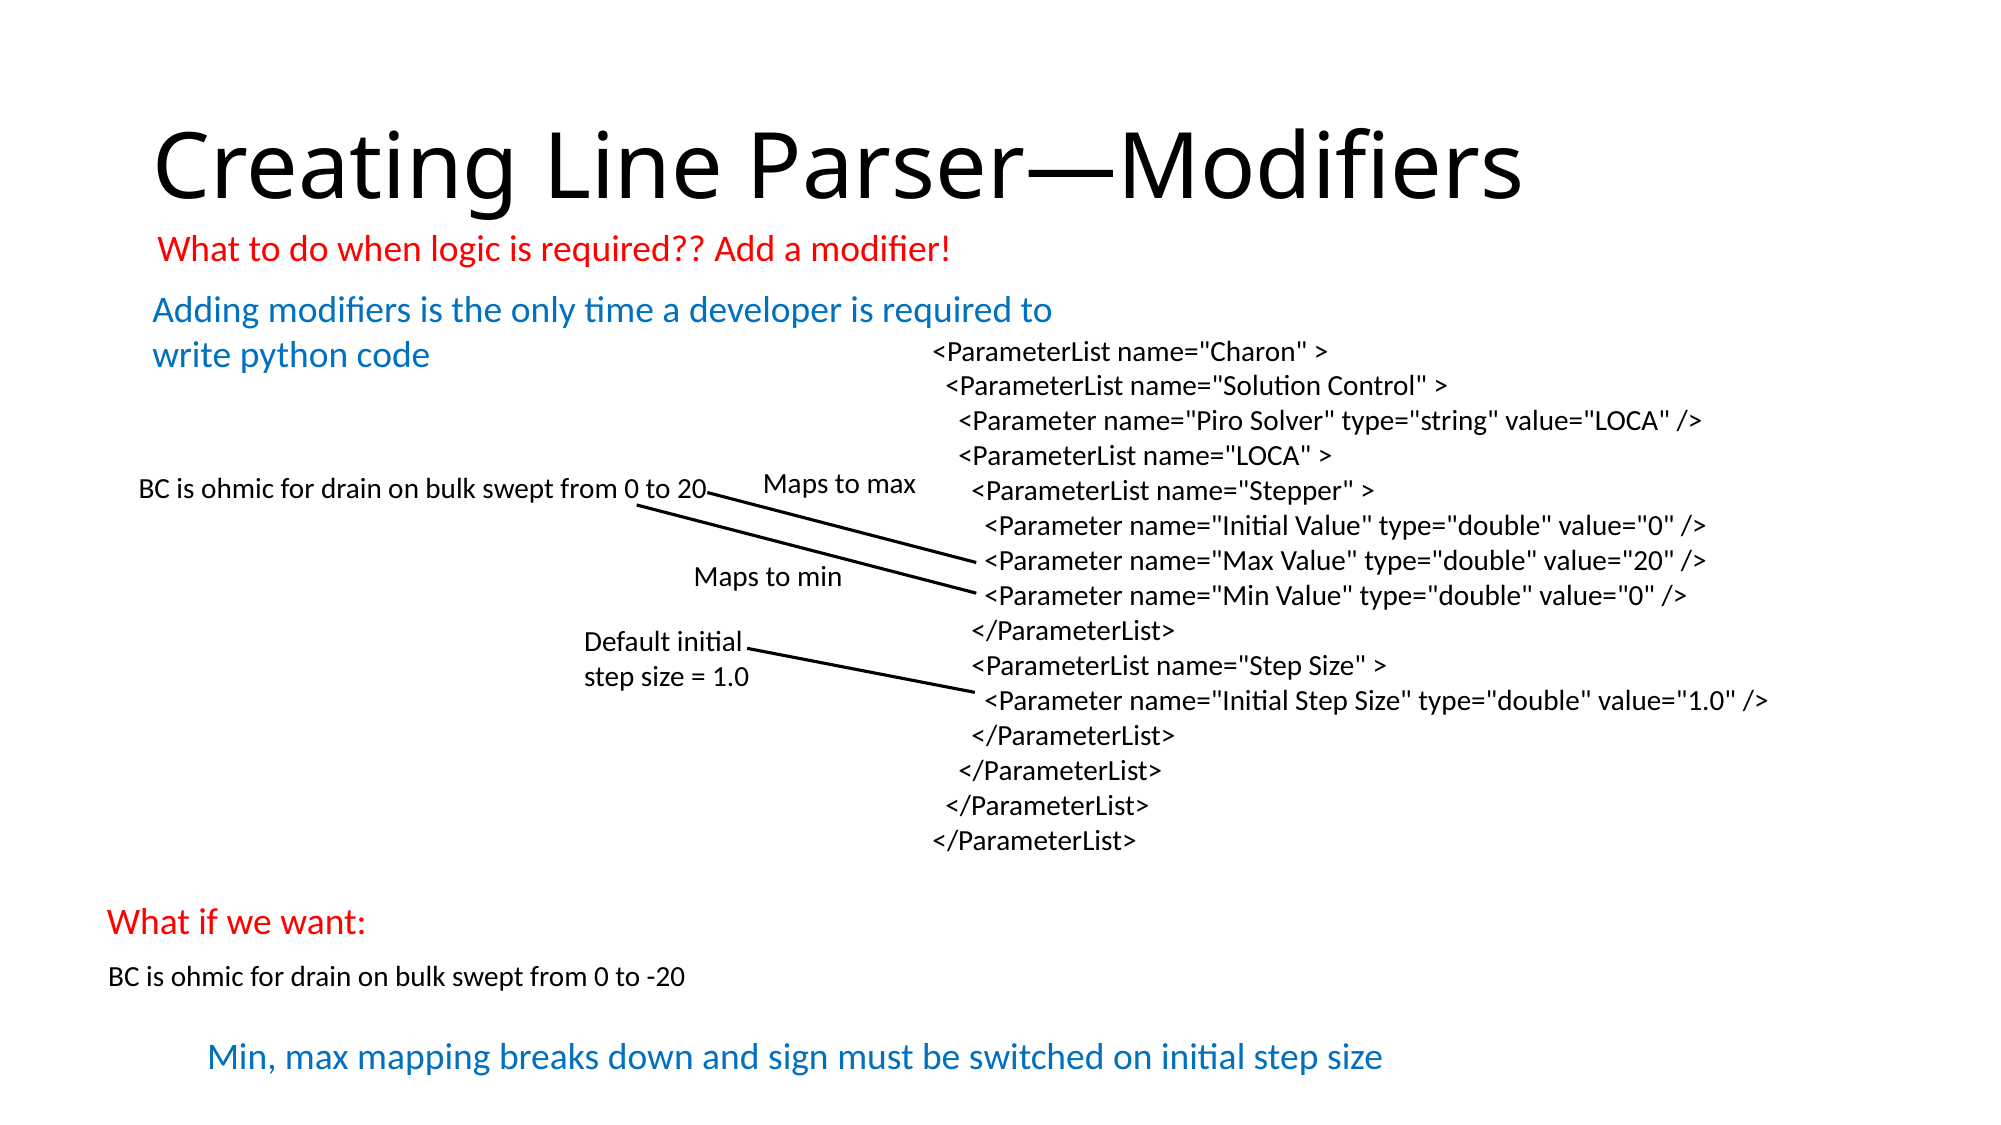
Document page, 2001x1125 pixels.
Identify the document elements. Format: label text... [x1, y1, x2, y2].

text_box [120, 254, 2000, 871]
title Creating Line Parser—Modifiers [137, 59, 1863, 254]
text_box What to do when logic is required?? Add a modifier! [142, 216, 969, 254]
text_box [90, 889, 1407, 1086]
